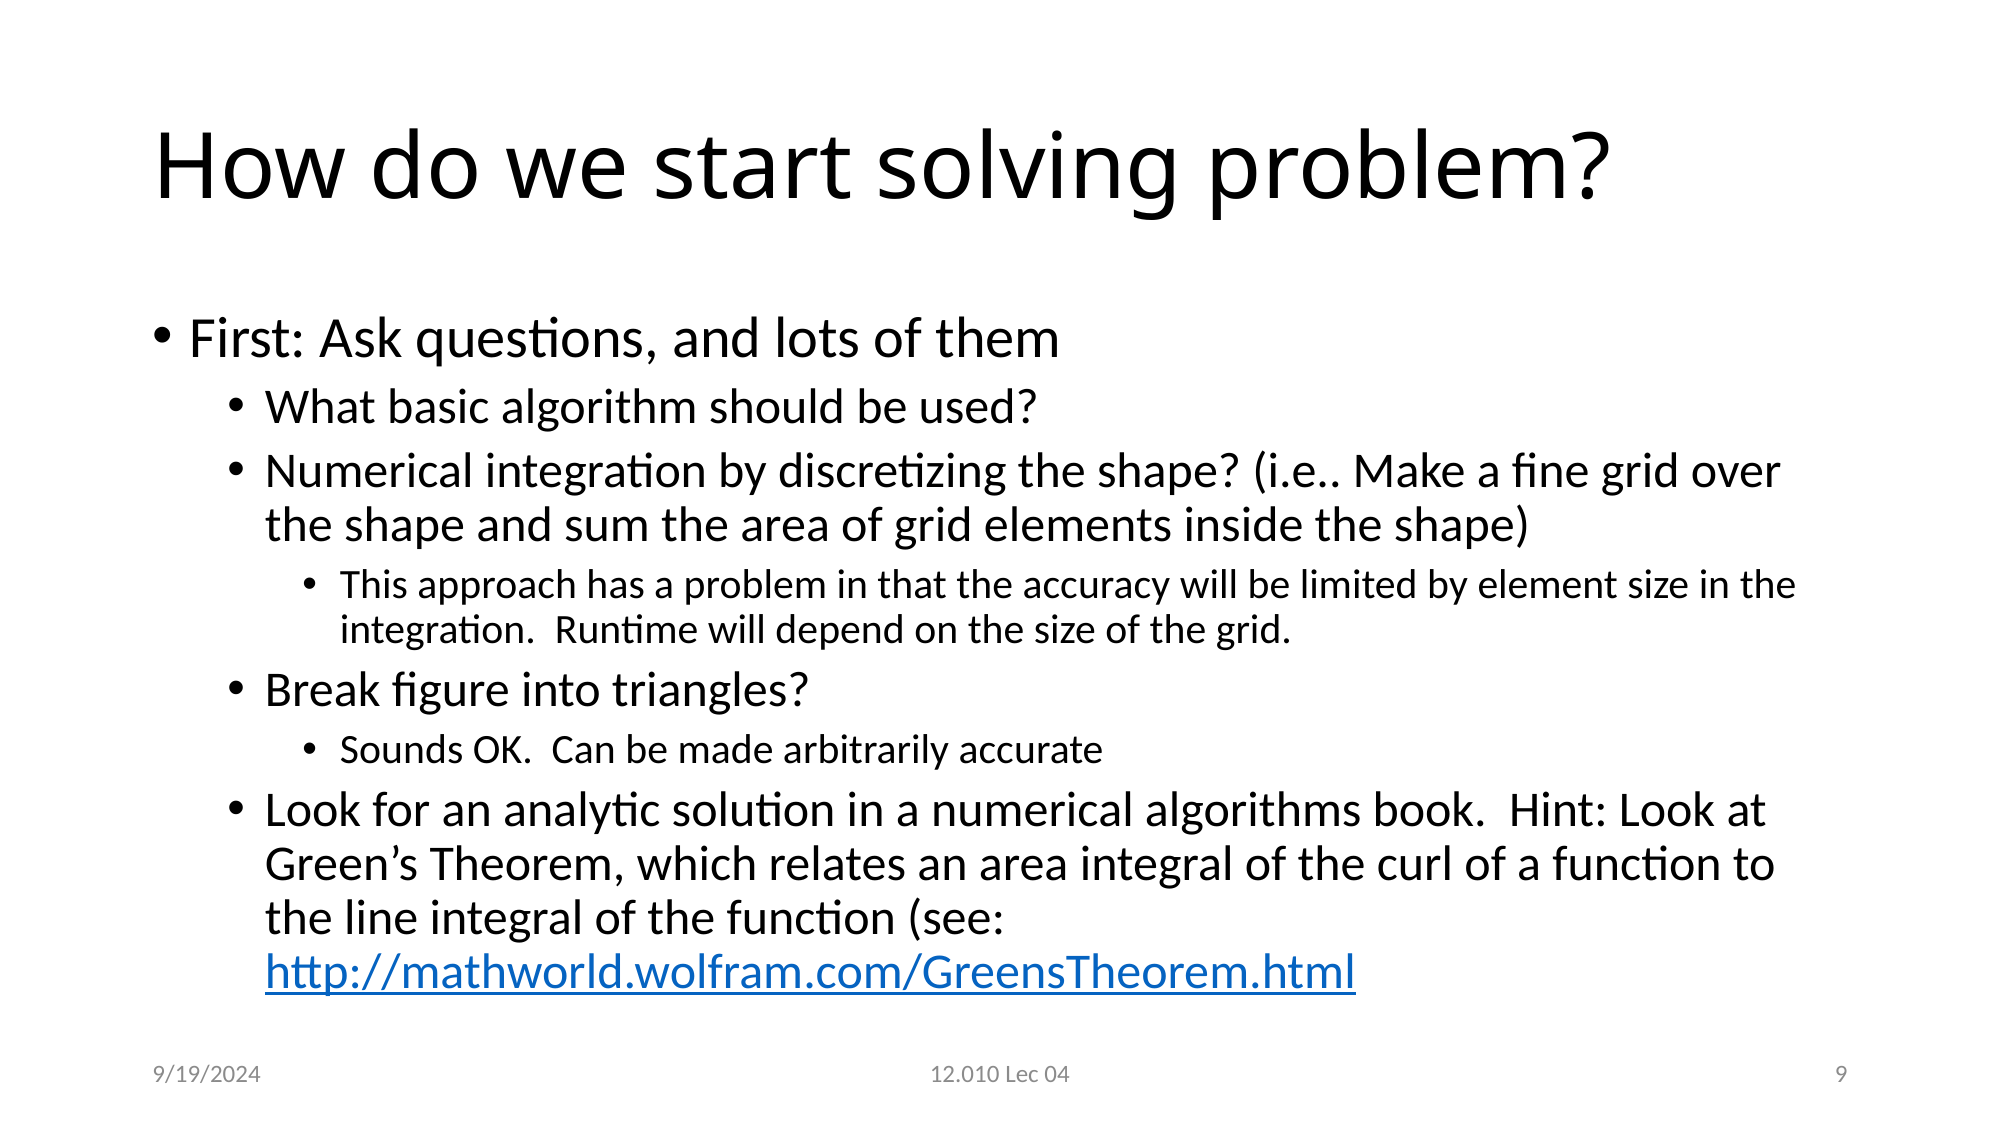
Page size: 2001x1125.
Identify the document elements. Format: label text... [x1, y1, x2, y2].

title How do we start solving problem? [137, 59, 1863, 278]
slide_number 9 [1412, 1042, 1863, 1103]
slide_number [137, 1042, 588, 1103]
list First: Ask questions, and lots of them What basic algorithm should be used? Numerical integration by discretizing the shape? (i.e.. Make a fine grid over the shape and sum the area of grid elements inside the shape) This approach has a problem in that the accuracy will be limited by element size in the integration. Runtime will depend on the size of the grid. Break figure into triangles? Sounds OK. Can be made arbitrarily accurate Look for an analytic solution in a numerical algorithms book. Hint: Look at Green’s Theorem, which relates an area integral of the curl of a function to the line integral of the function (see: http://mathworld.wolfram.com/GreensTheorem.html [137, 299, 1863, 1014]
footer 12.010 Lec 04 [662, 1042, 1338, 1103]
